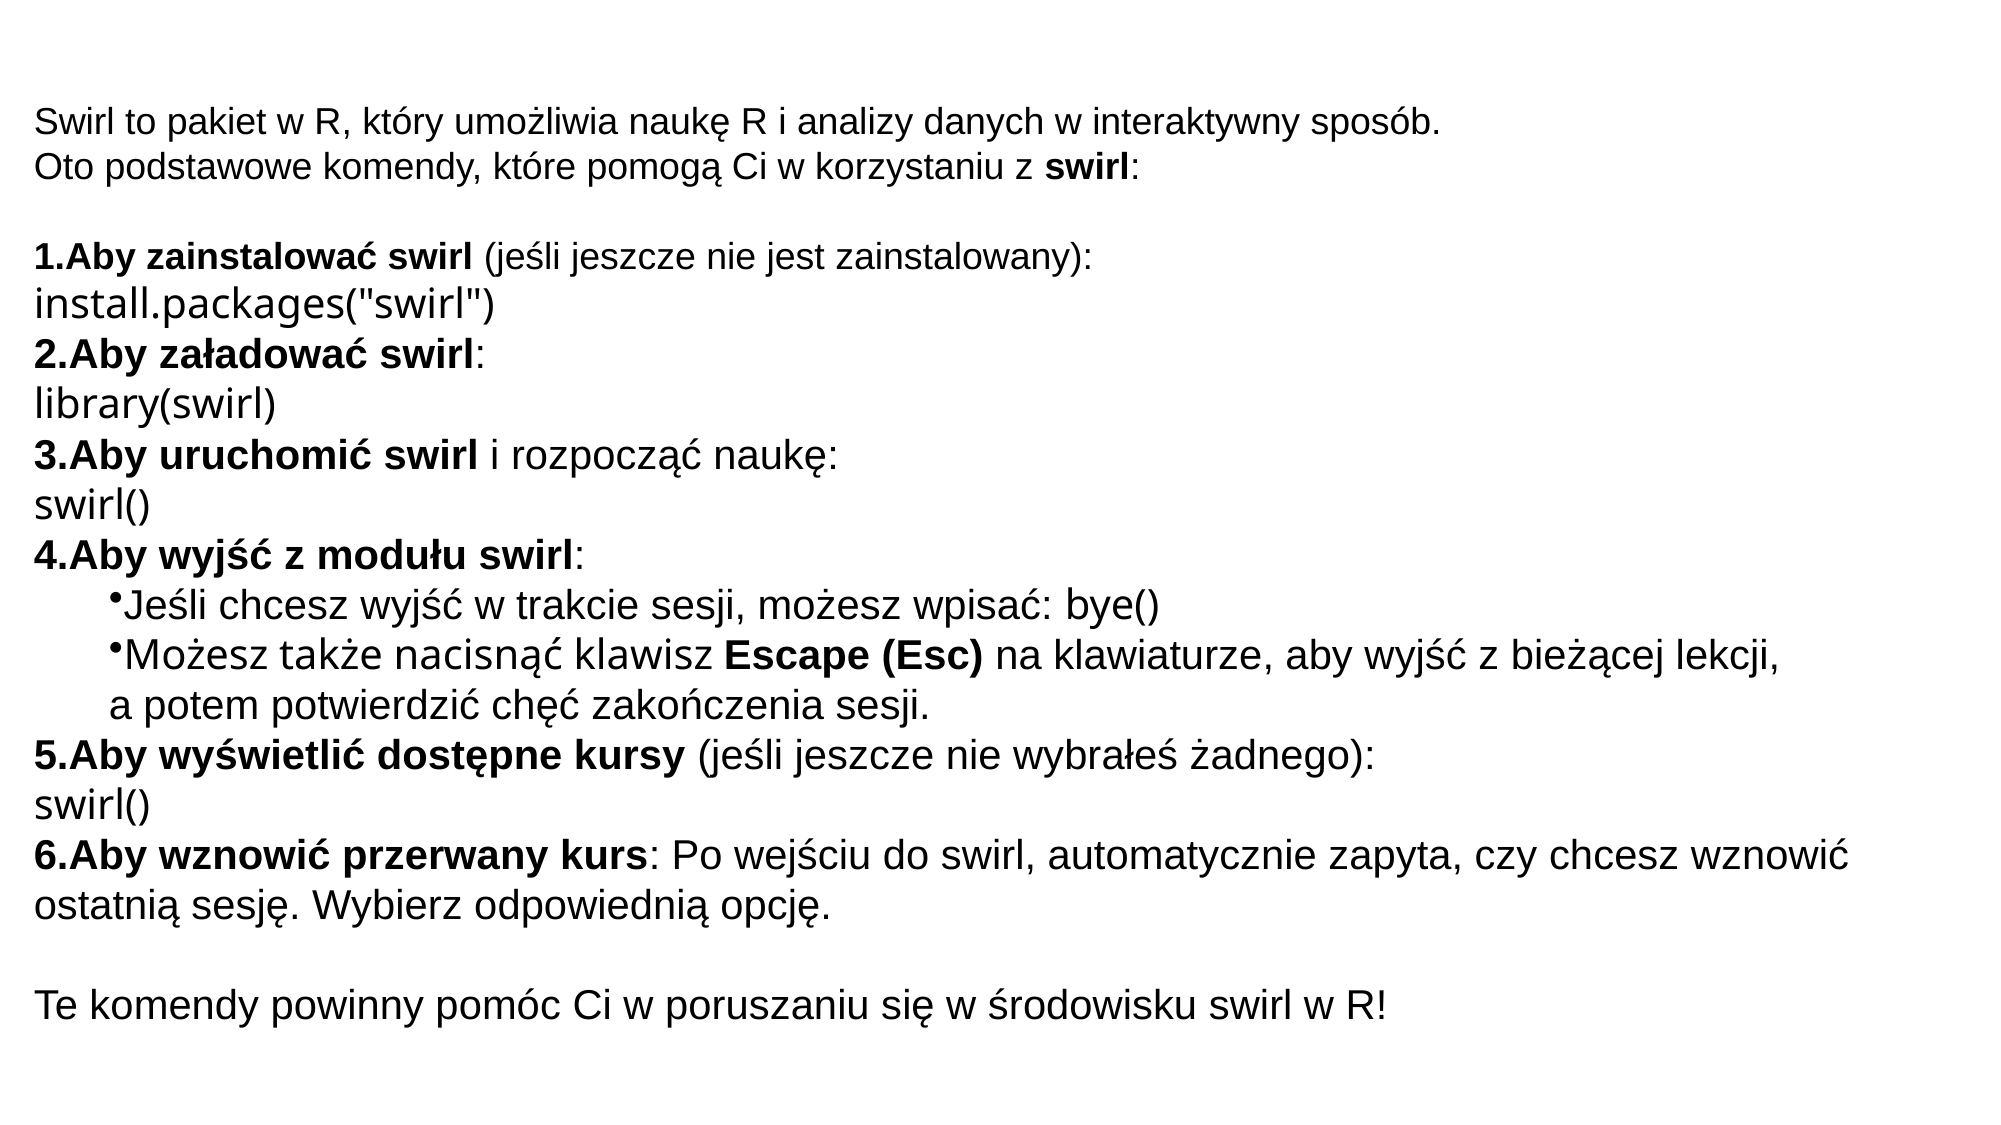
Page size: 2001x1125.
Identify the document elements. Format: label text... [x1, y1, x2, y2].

list Swirl to pakiet w R, który umożliwia naukę R i analizy danych w interaktywny sposób. Oto podstawowe komendy, które pomogą Ci w korzystaniu z swirl: Aby zainstalować swirl (jeśli jeszcze nie jest zainstalowany): install.packages("swirl") Aby załadować swirl: library(swirl) Aby uruchomić swirl i rozpocząć naukę: swirl() Aby wyjść z modułu swirl: Jeśli chcesz wyjść w trakcie sesji, możesz wpisać: bye() Możesz także nacisnąć klawisz Escape (Esc) na klawiaturze, aby wyjść z bieżącej lekcji, a potem potwierdzić chęć zakończenia sesji. Aby wyświetlić dostępne kursy (jeśli jeszcze nie wybrałeś żadnego): swirl() Aby wznowić przerwany kurs: Po wejściu do swirl, automatycznie zapyta, czy chcesz wznowić ostatnią sesję. Wybierz odpowiednią opcję. Te komendy powinny pomóc Ci w poruszaniu się w środowisku swirl w R! [18, 89, 1888, 1036]
